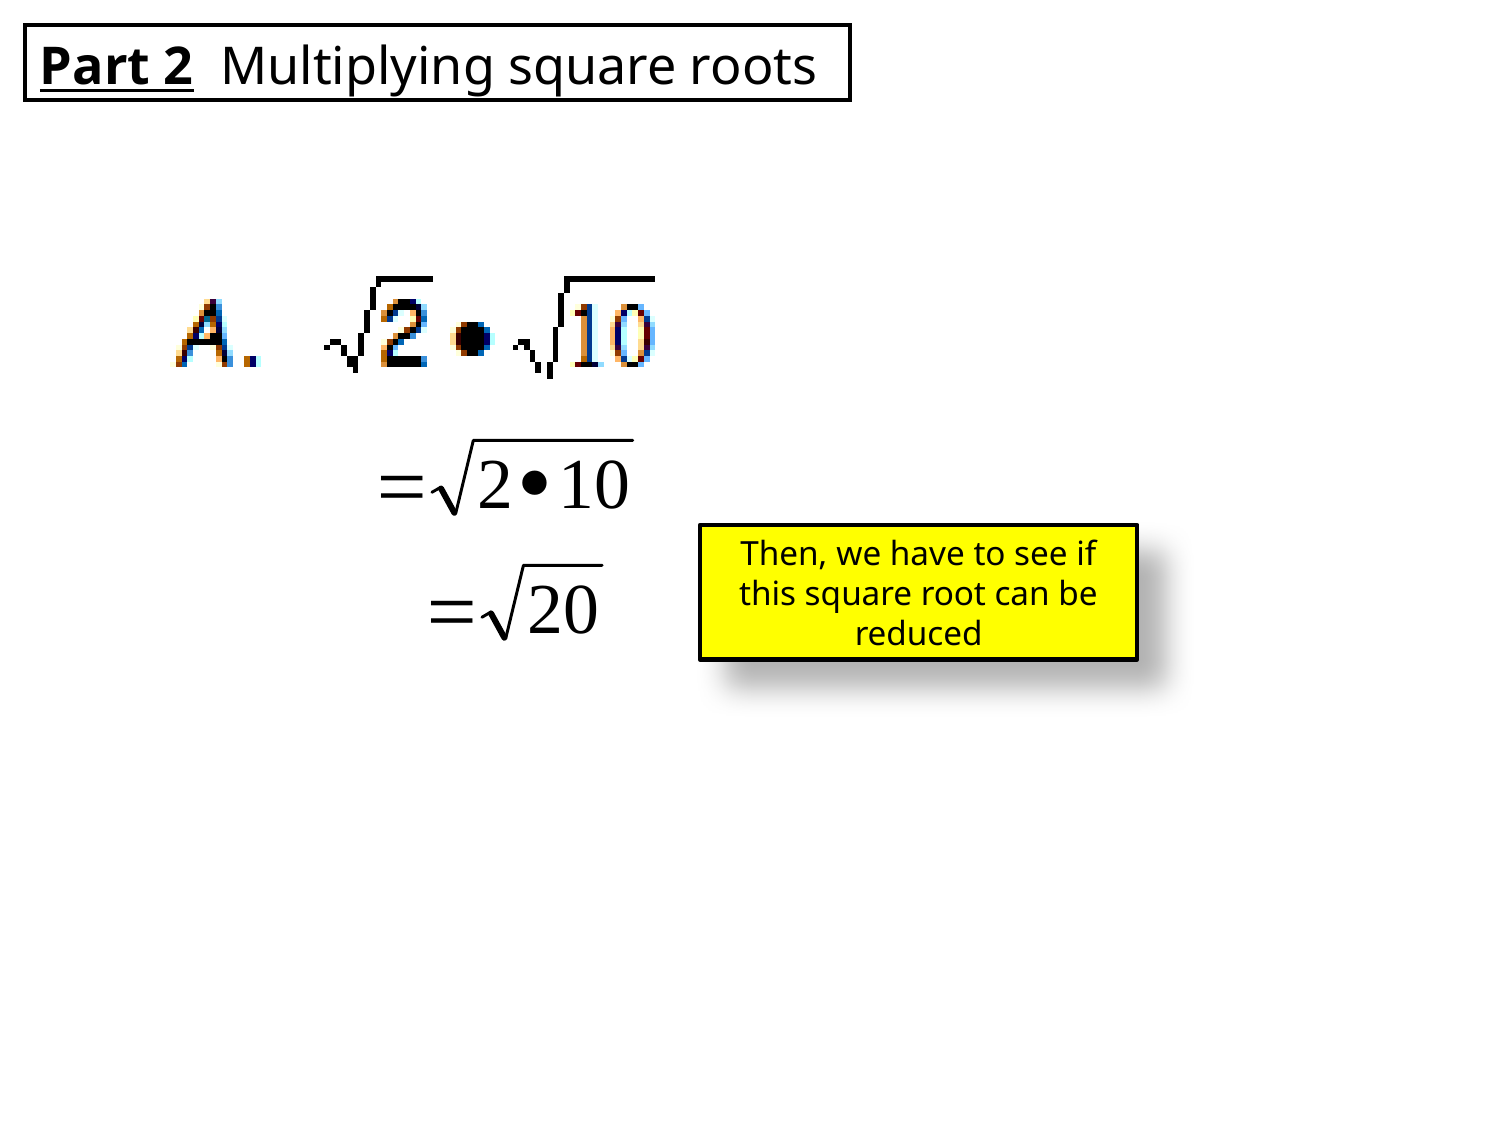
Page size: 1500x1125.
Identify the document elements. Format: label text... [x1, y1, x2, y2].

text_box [362, 424, 650, 533]
text_box Then, we have to see if this square root can be reduced [699, 524, 1138, 660]
picture [124, 162, 787, 488]
text_box Part 2 Multiplying square roots [24, 24, 850, 100]
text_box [412, 549, 616, 658]
